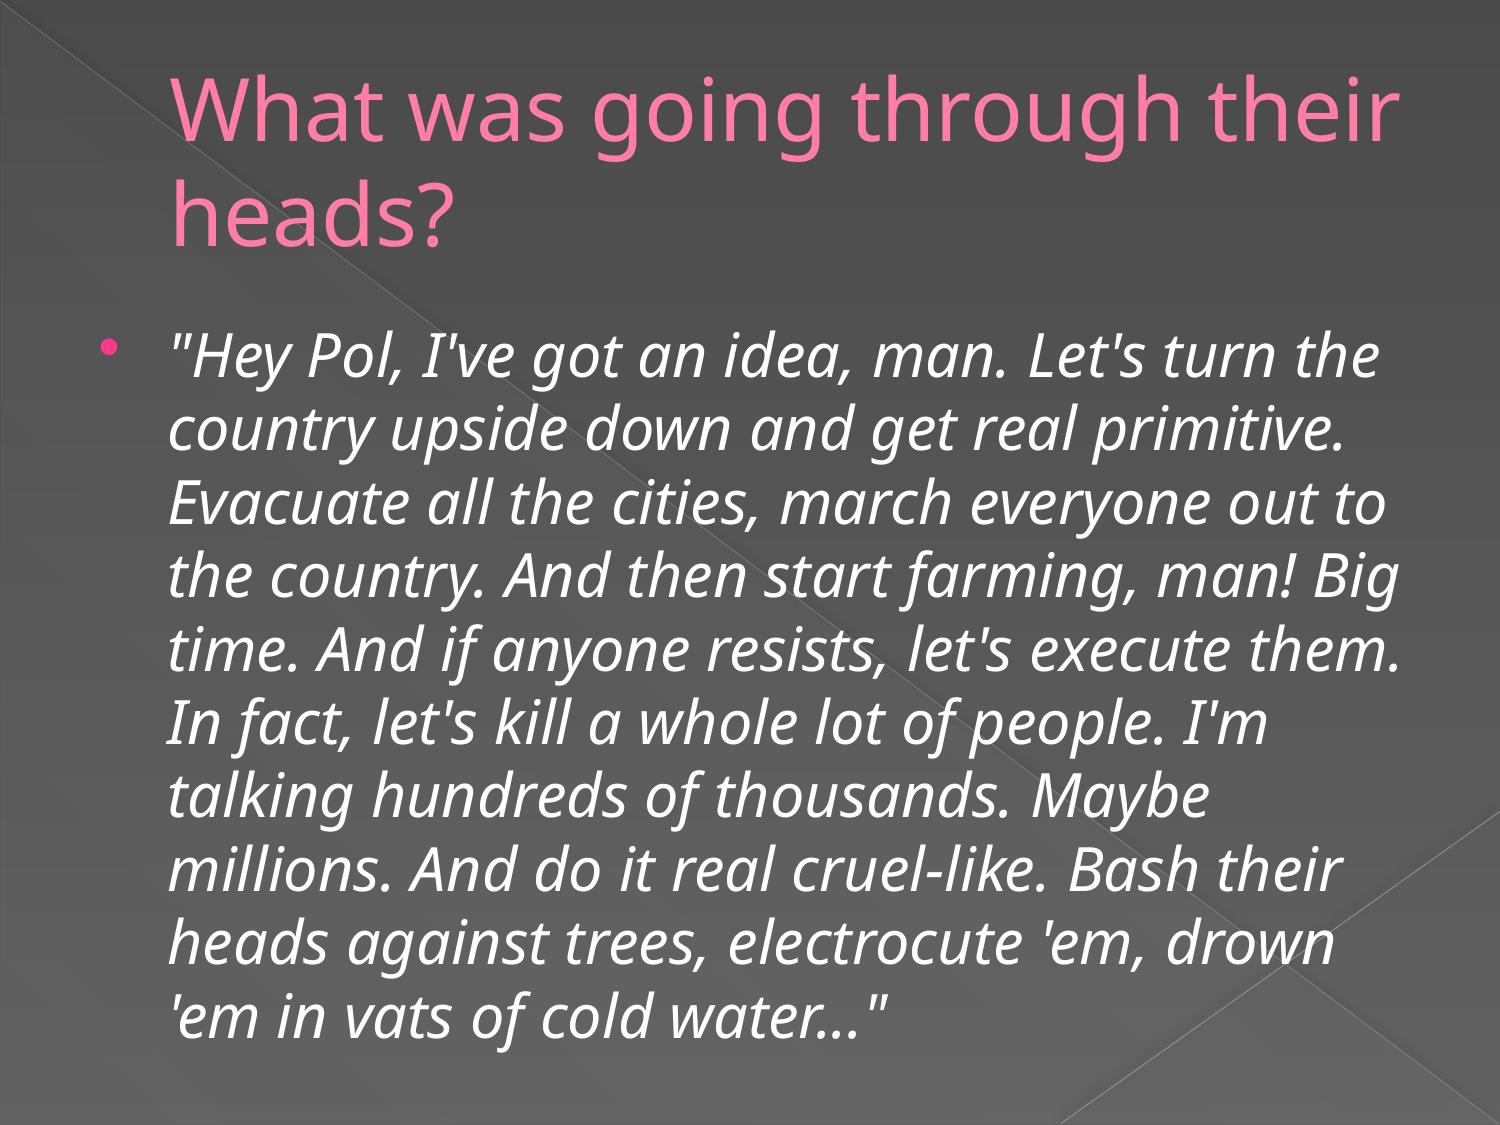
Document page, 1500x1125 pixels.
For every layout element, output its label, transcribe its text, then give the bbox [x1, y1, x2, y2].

list "Hey Pol, I've got an idea, man. Let's turn the country upside down and get real primitive. Evacuate all the cities, march everyone out to the country. And then start farming, man! Big time. And if anyone resists, let's execute them. In fact, let's kill a whole lot of people. I'm talking hundreds of thousands. Maybe millions. And do it real cruel-like. Bash their heads against trees, electrocute 'em, drown 'em in vats of cold water..." [75, 308, 1425, 1059]
title What was going through their heads? [75, 43, 1425, 274]
